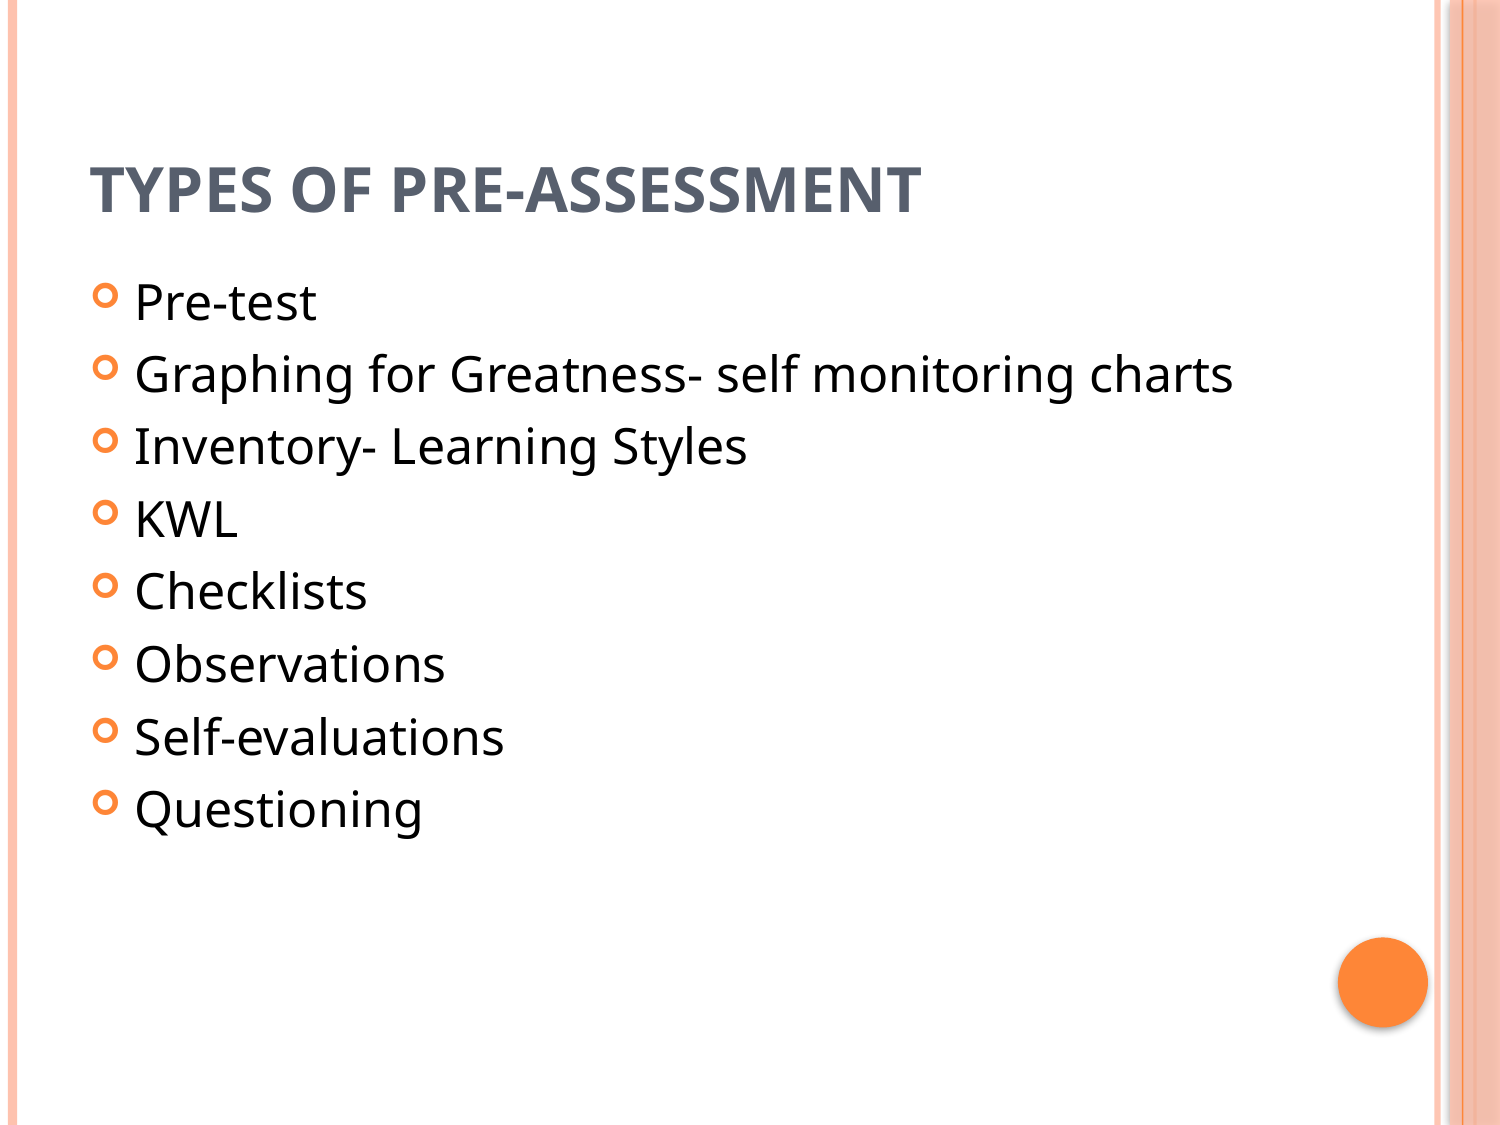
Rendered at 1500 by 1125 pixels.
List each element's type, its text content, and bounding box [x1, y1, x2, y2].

list Pre-test Graphing for Greatness- self monitoring charts Inventory- Learning Styles KWL Checklists Observations Self-evaluations Questioning [75, 262, 1300, 1062]
title Types of Pre-Assessment [75, 45, 1300, 233]
